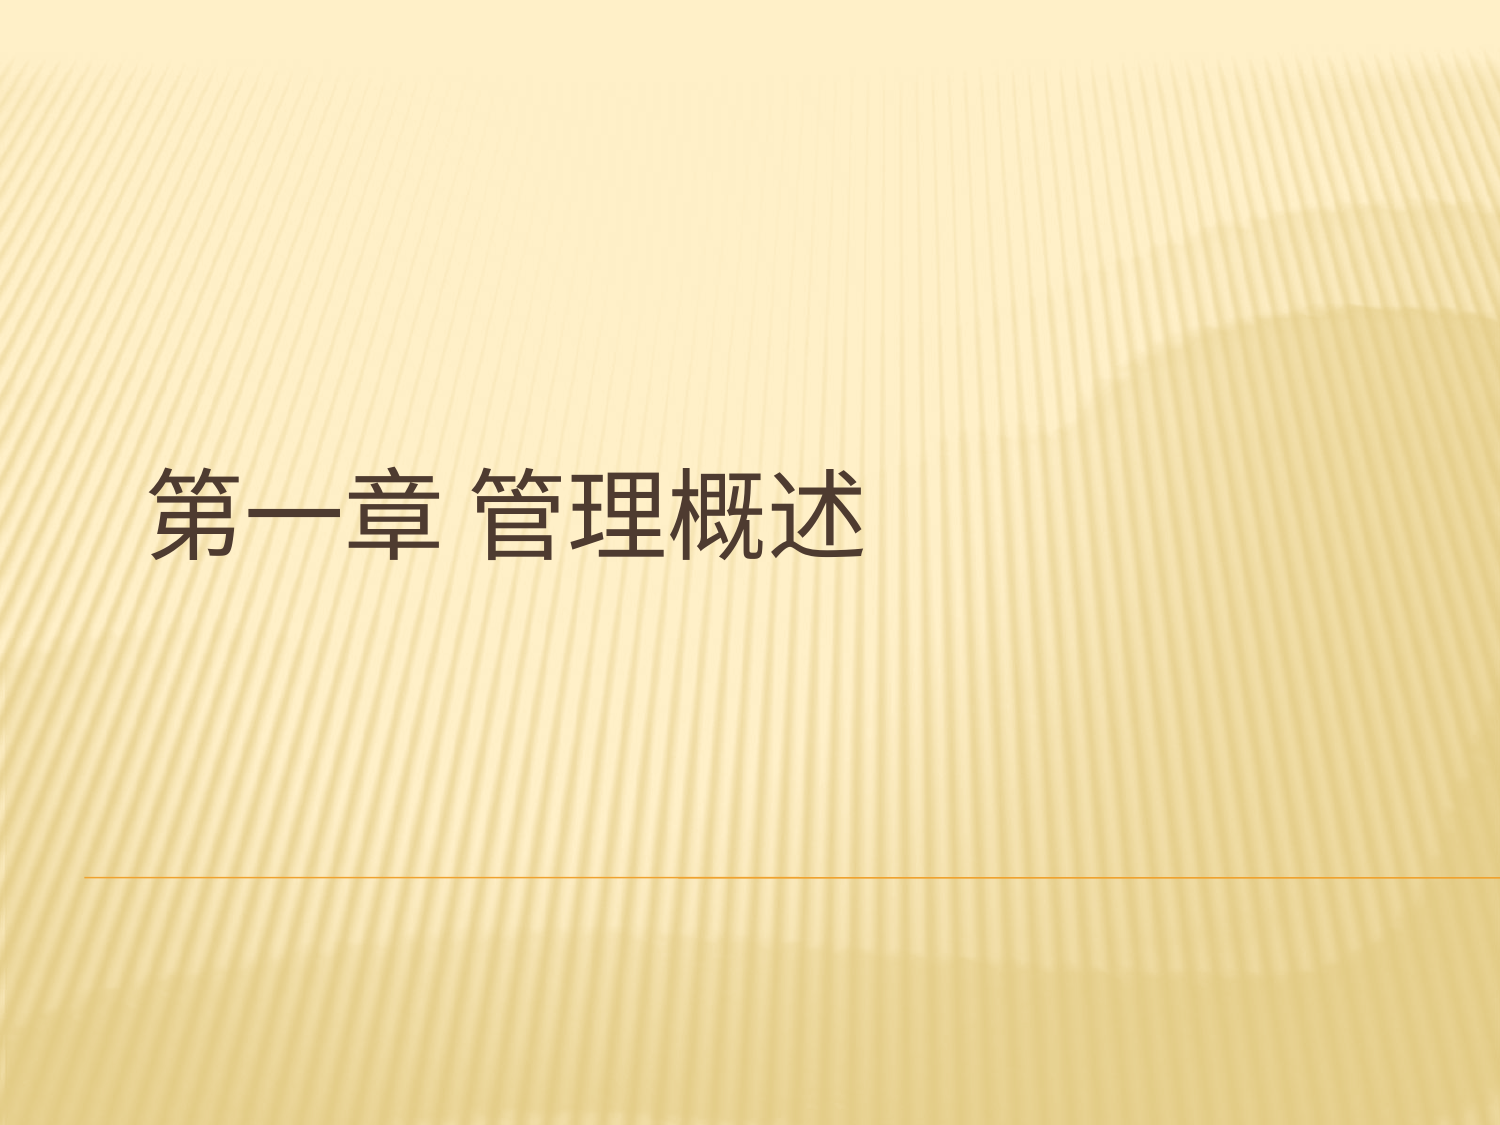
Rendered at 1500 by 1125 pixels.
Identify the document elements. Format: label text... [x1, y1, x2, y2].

title 第一章 管理概述 [130, 445, 1447, 646]
